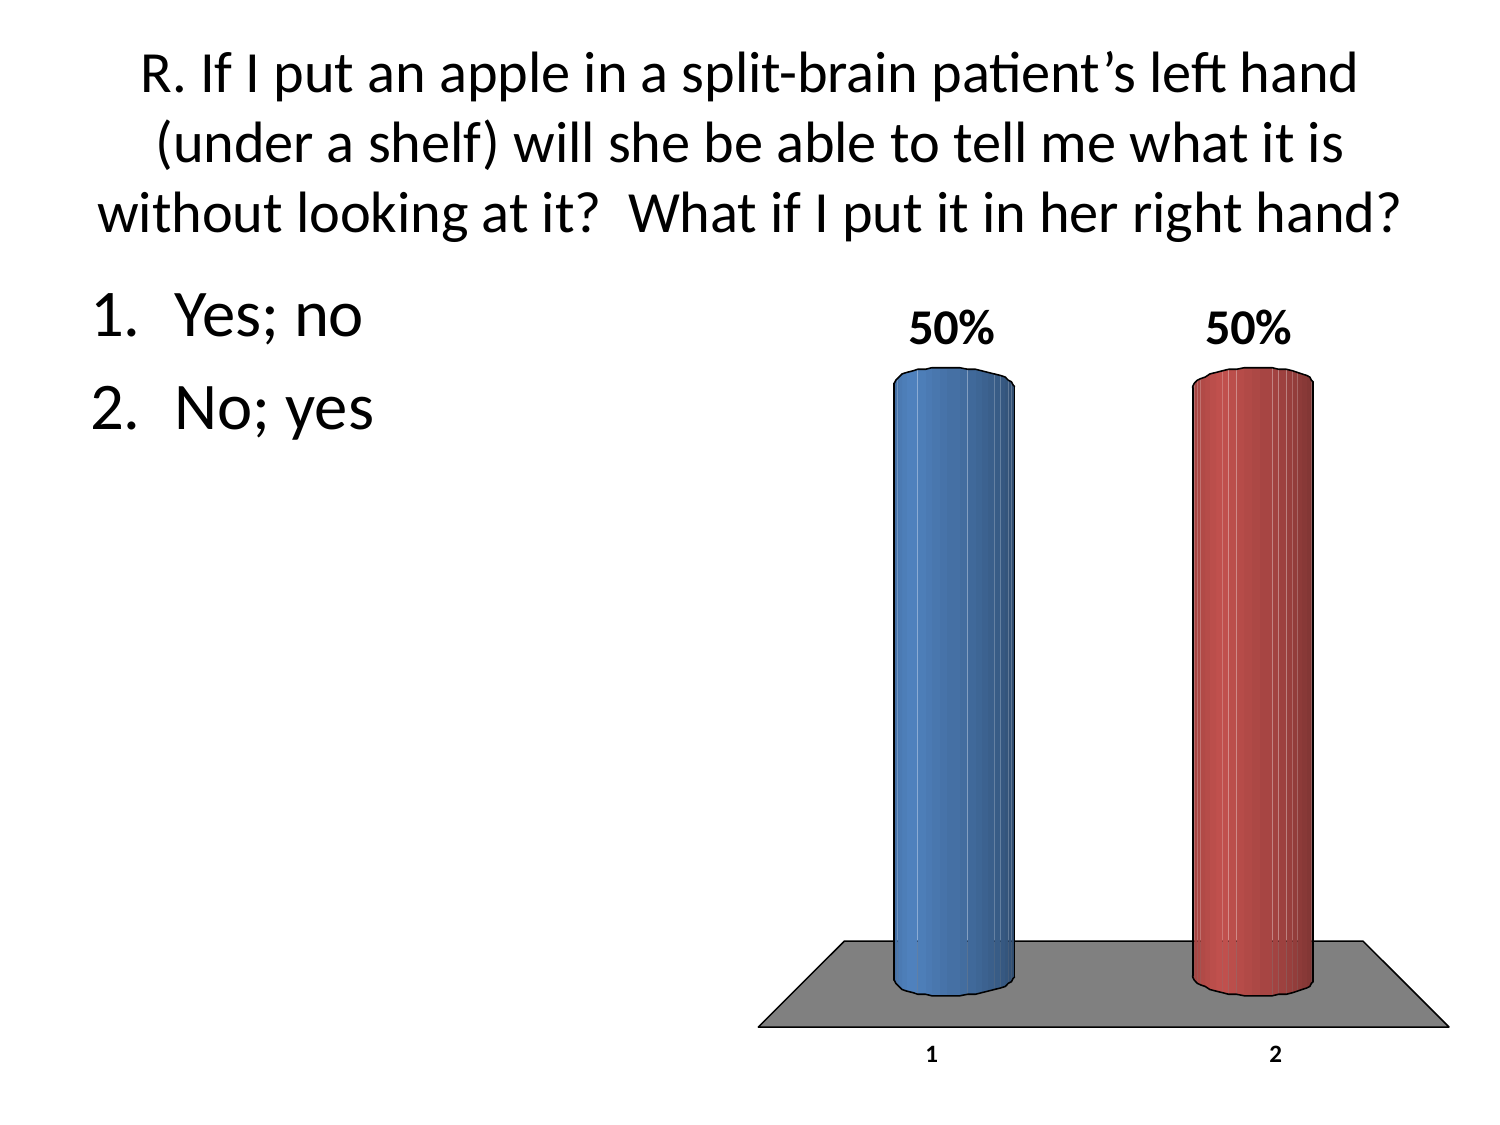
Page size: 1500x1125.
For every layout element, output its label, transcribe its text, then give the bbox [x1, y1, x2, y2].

title R. If I put an apple in a split-brain patient’s left hand (under a shelf) will she be able to tell me what it is without looking at it? What if I put it in her right hand? [75, 45, 1425, 233]
list Yes; no No; yes [75, 262, 750, 1005]
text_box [739, 270, 1490, 1115]
